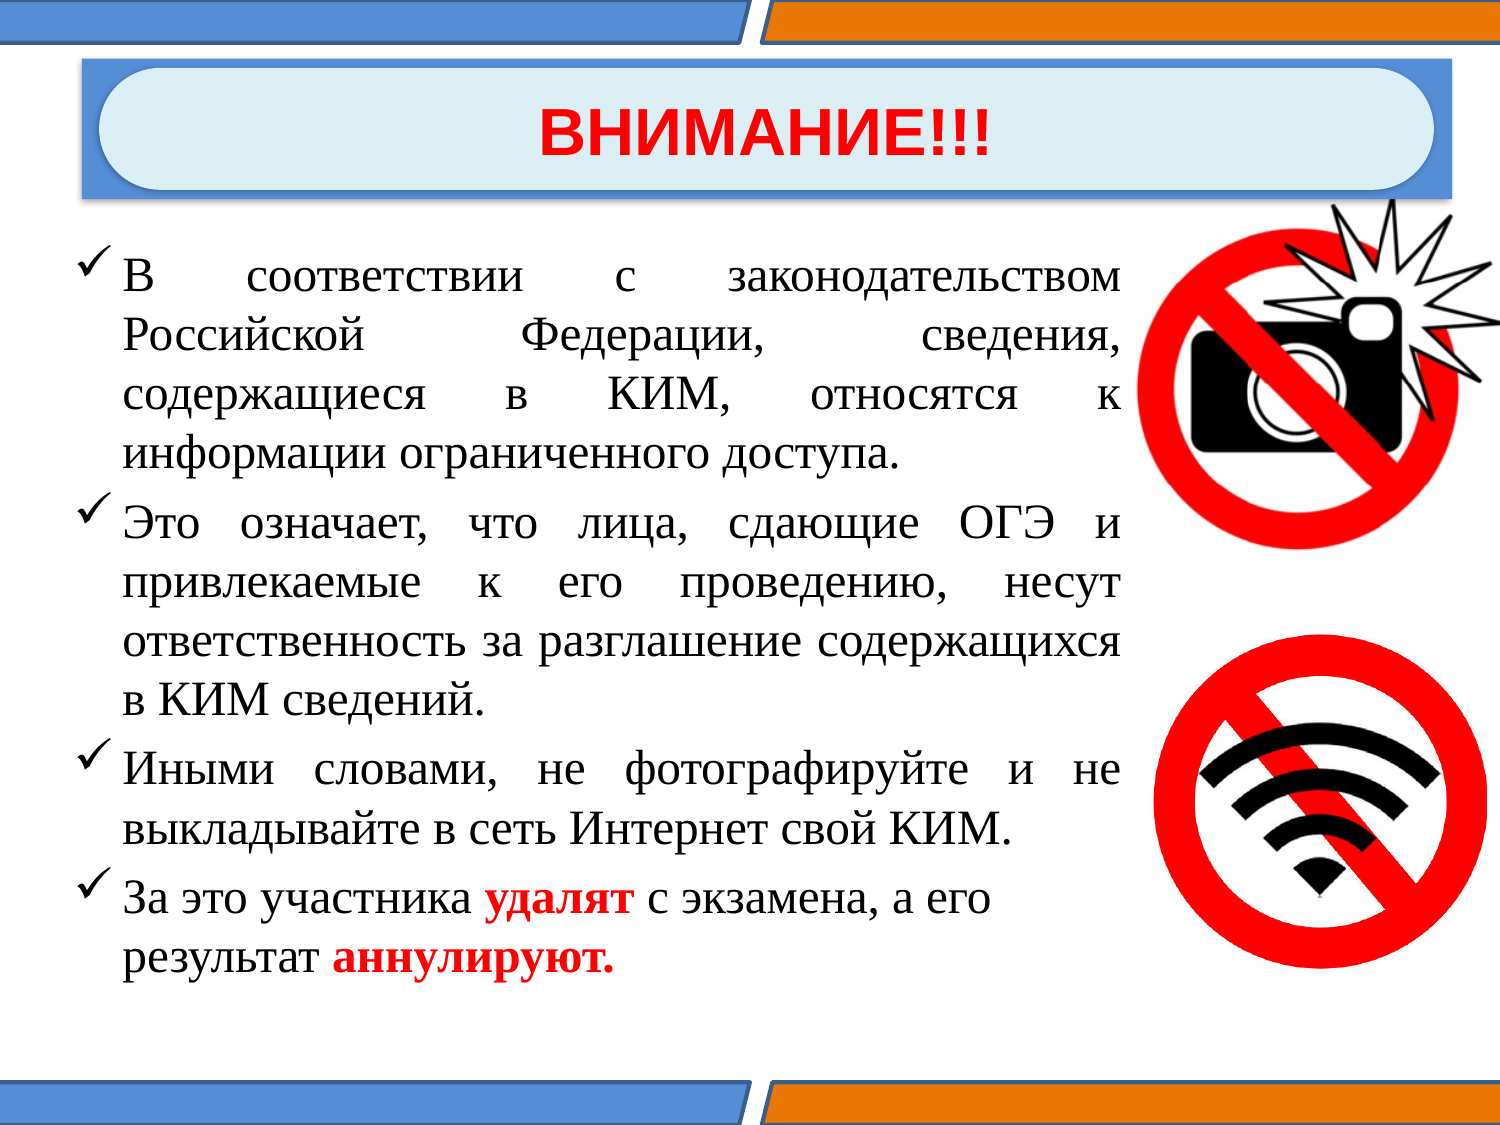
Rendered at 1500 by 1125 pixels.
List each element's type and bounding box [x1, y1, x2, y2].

text_box [81, 58, 1453, 200]
text_box [0, 0, 1500, 1125]
